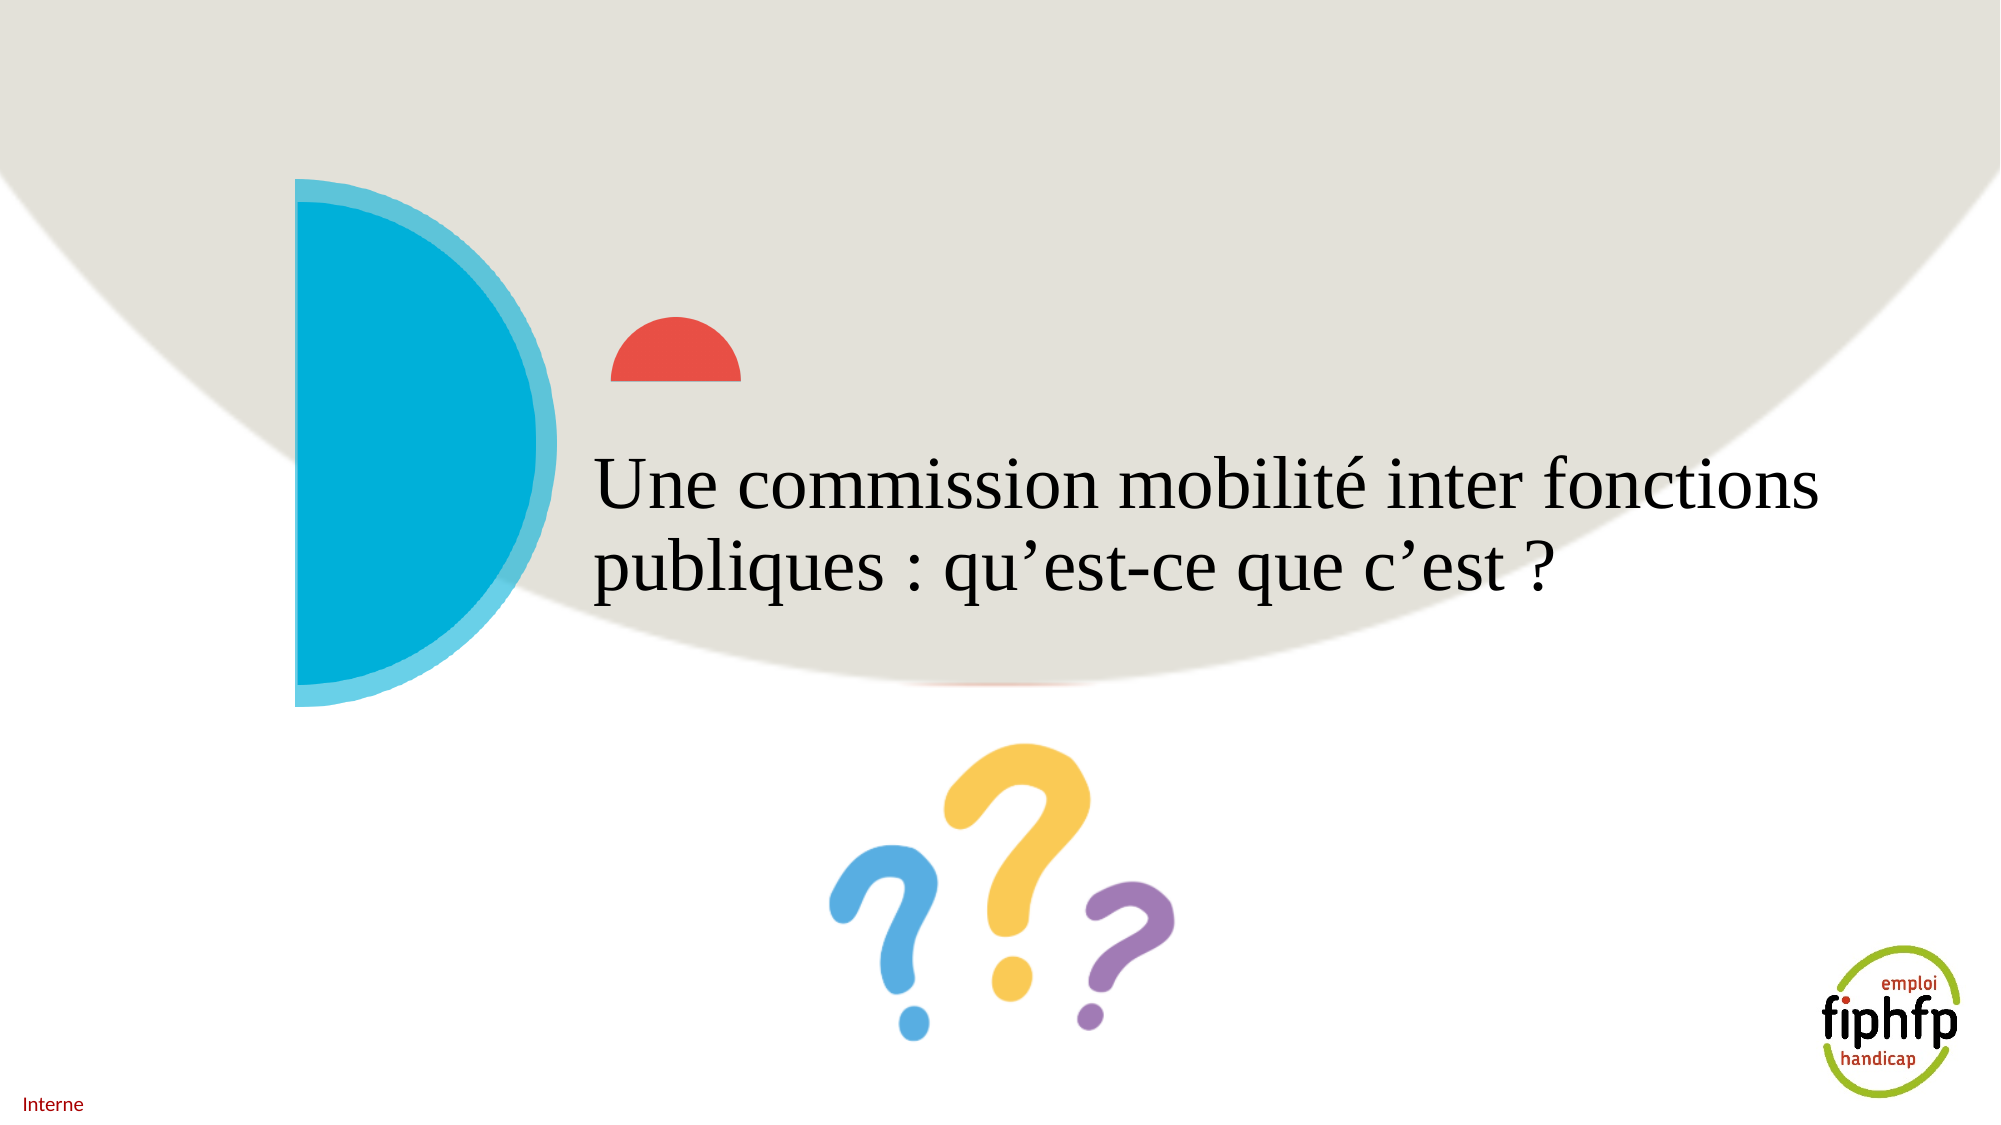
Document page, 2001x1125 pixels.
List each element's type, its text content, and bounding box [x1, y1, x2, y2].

title Une commission mobilité inter fonctions publiques : qu’est-ce que c’est ? [578, 436, 1853, 617]
picture [0, 0, 2001, 720]
picture [757, 740, 1199, 1061]
picture [1816, 941, 1966, 1101]
